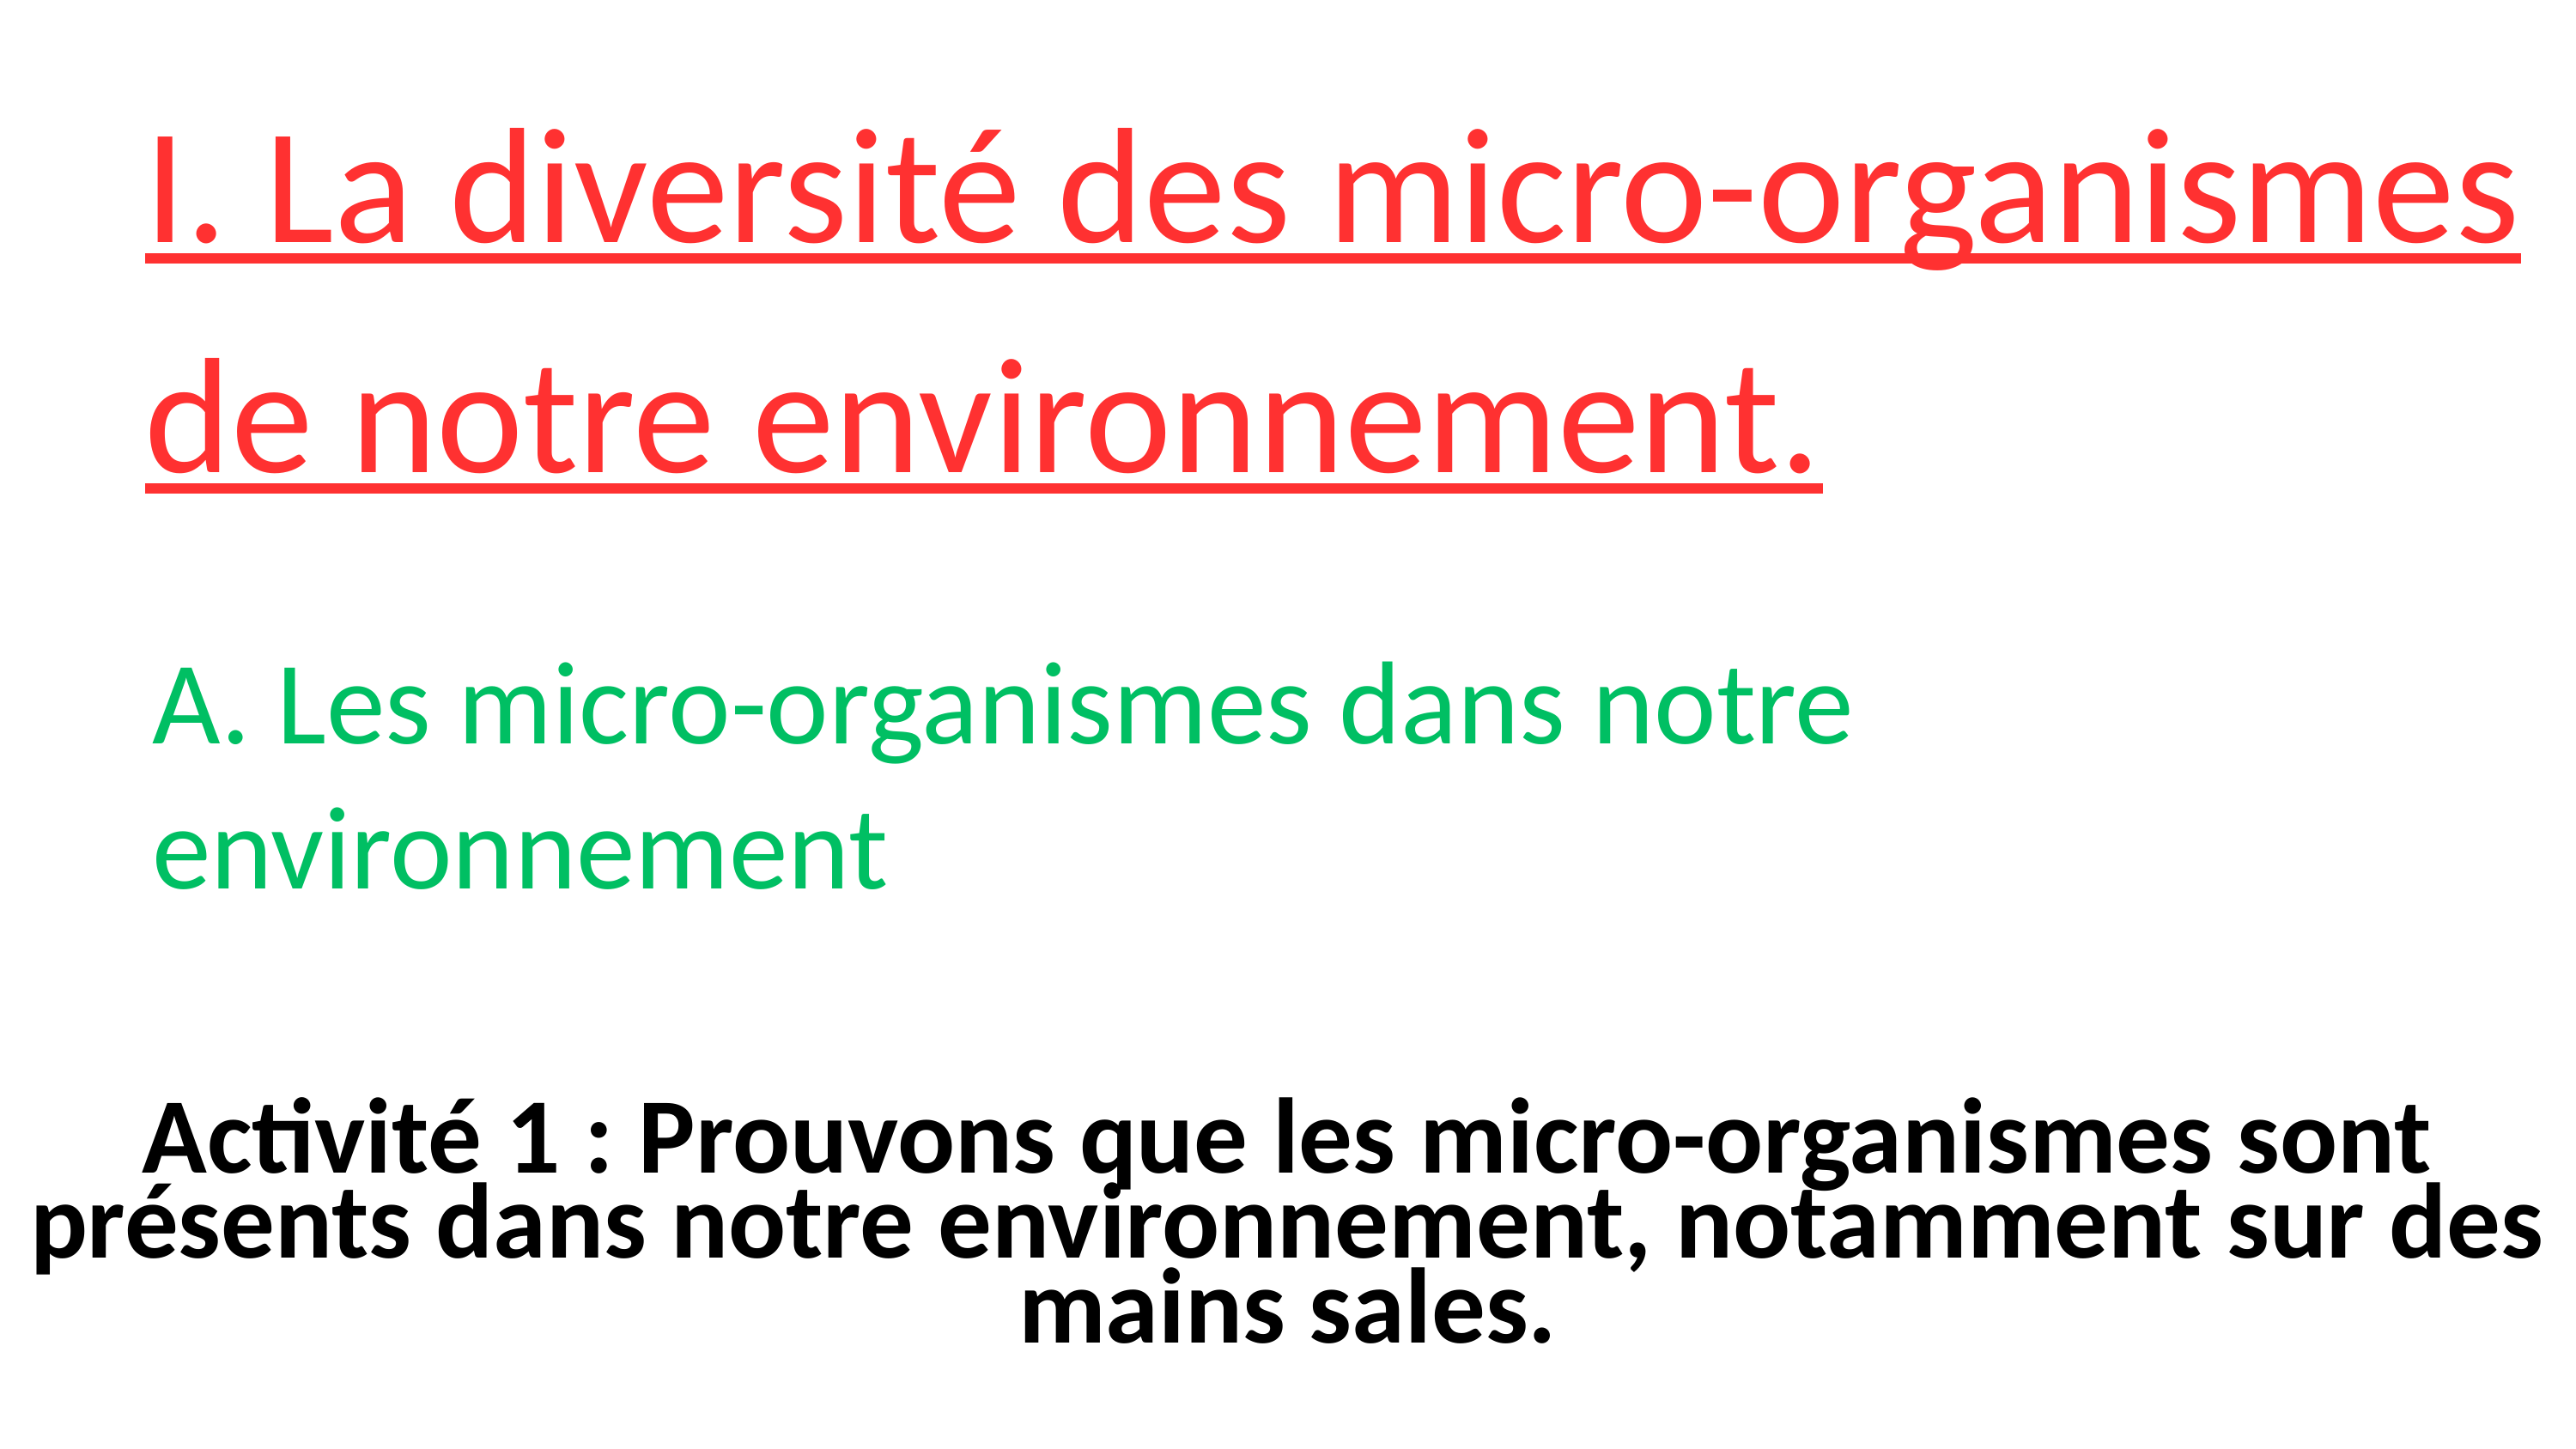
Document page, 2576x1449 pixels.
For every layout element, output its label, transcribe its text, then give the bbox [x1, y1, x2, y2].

text_box I. La diversité des micro-organismes de notre environnement. [144, 45, 2576, 506]
text_box Activité 1 : Prouvons que les micro-organismes sont présents dans notre environnement, notamment sur des mains sales. [0, 1109, 2576, 1365]
text_box A. Les micro-organismes dans notre environnement [152, 621, 2439, 912]
